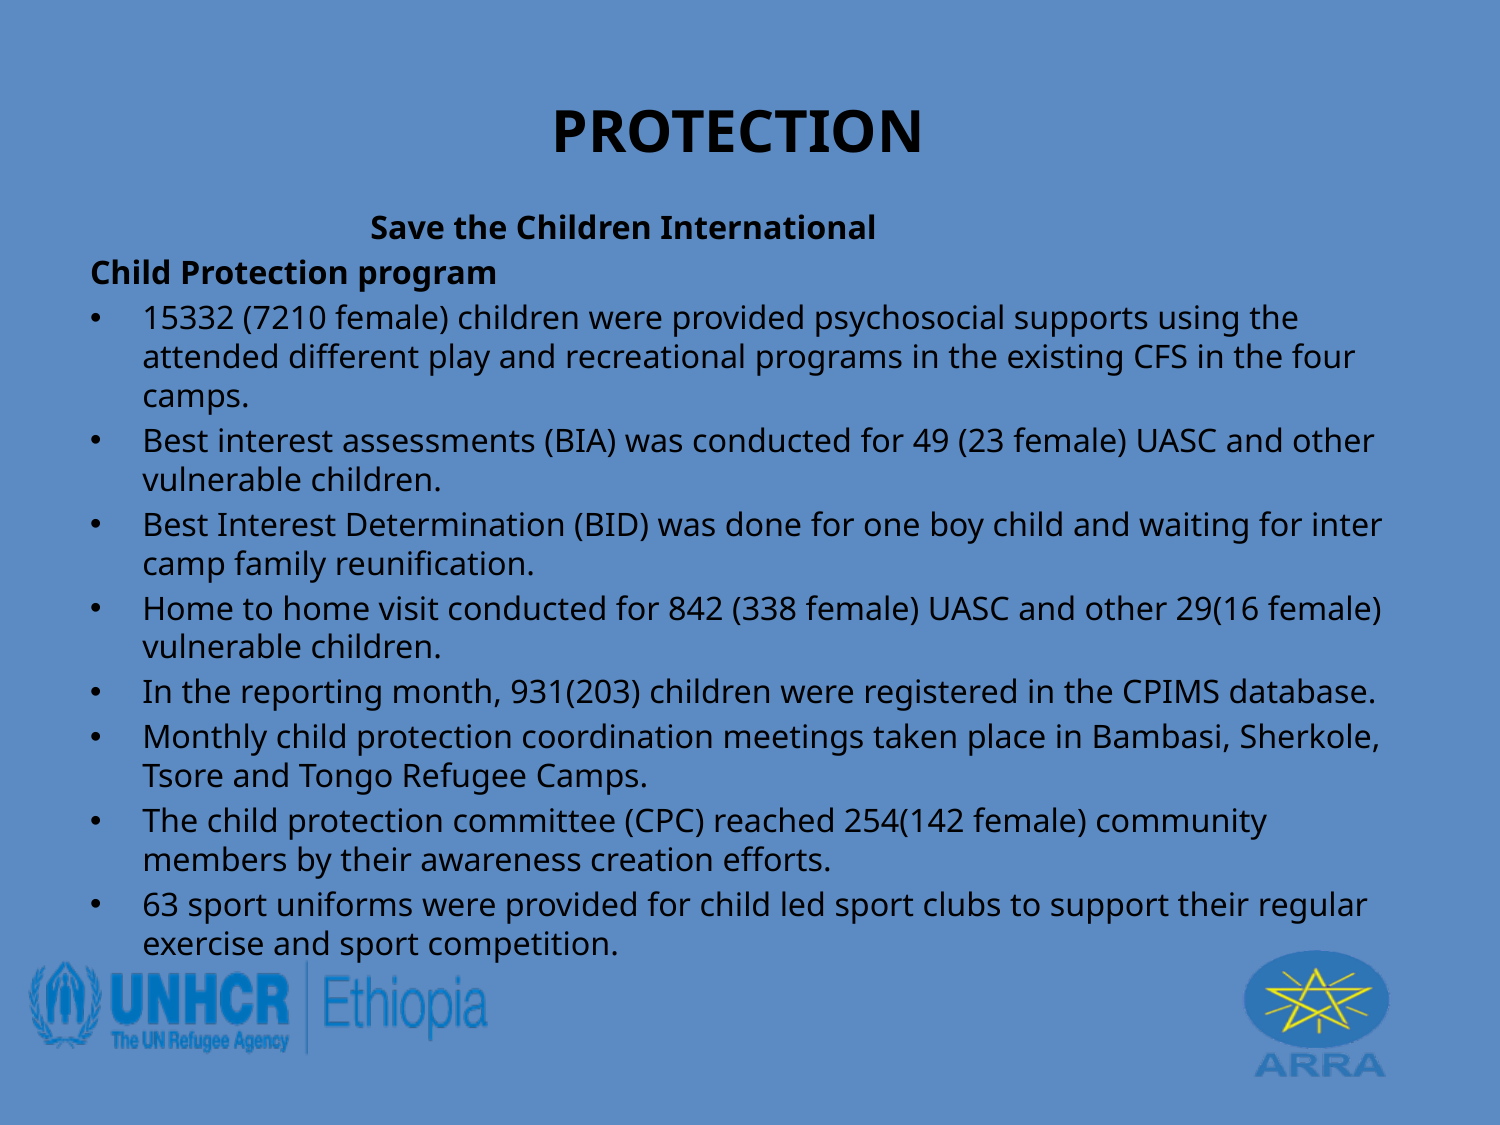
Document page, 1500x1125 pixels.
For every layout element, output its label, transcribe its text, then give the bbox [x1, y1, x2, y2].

list Save the Children International Child Protection program 15332 (7210 female) children were provided psychosocial supports using the attended different play and recreational programs in the existing CFS in the four camps. Best interest assessments (BIA) was conducted for 49 (23 female) UASC and other vulnerable children. Best Interest Determination (BID) was done for one boy child and waiting for inter camp family reunification. Home to home visit conducted for 842 (338 female) UASC and other 29(16 female) vulnerable children. In the reporting month, 931(203) children were registered in the CPIMS database. Monthly child protection coordination meetings taken place in Bambasi, Sherkole, Tsore and Tongo Refugee Camps. The child protection committee (CPC) reached 254(142 female) community members by their awareness creation efforts. 63 sport uniforms were provided for child led sport clubs to support their regular exercise and sport competition. [75, 200, 1425, 1005]
picture [1224, 949, 1413, 1104]
picture [0, 912, 488, 1104]
title PROTECTION [75, 45, 1425, 188]
